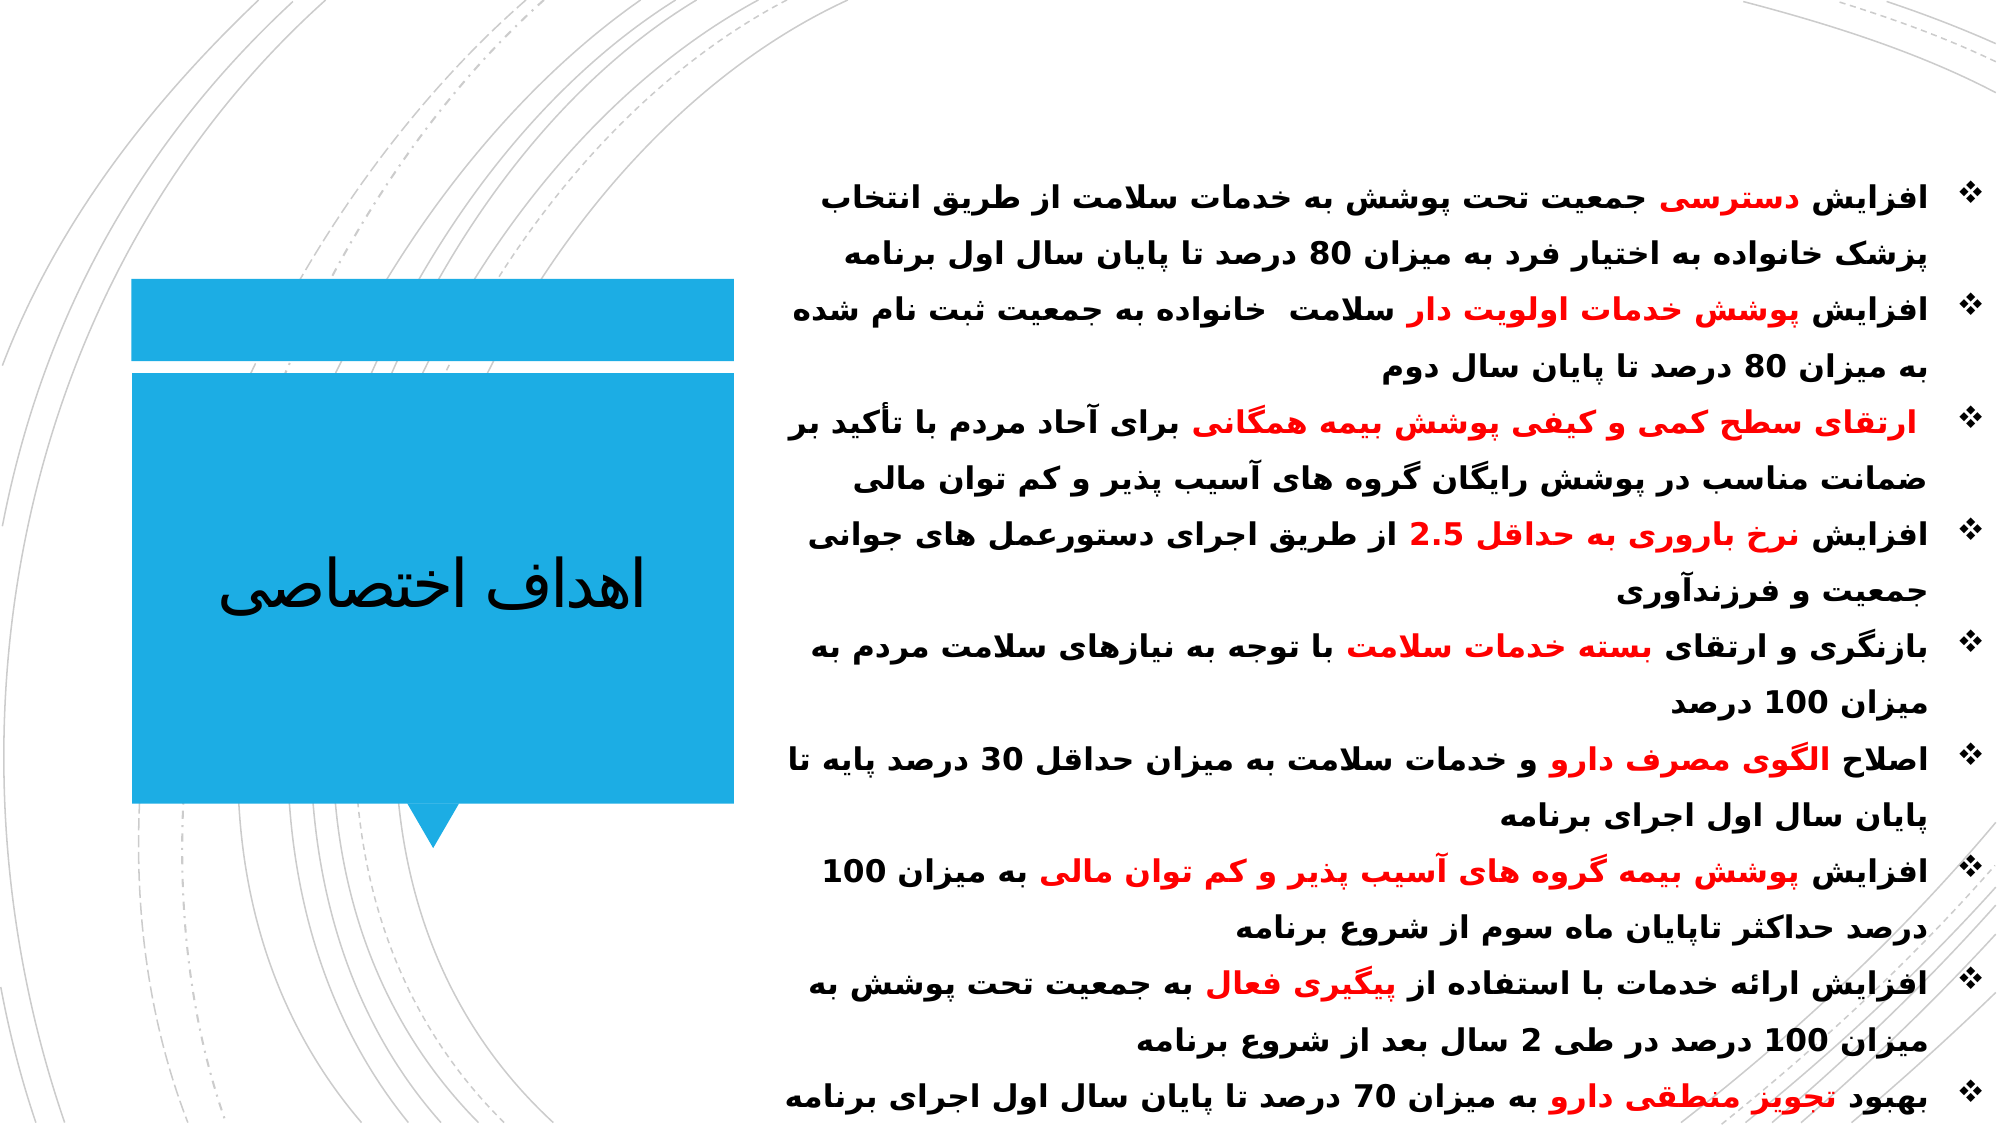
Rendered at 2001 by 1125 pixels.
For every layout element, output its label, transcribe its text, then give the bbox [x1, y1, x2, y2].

text_box افزایش دسترسی جمعیت تحت پوشش به خدمات سلامت از طریق انتخاب پزشک خانواده به اختیار فرد به میزان 80 درصد تا پایان سال اول برنامه افزایش پوشش خدمات اولویت دار سلامت خانواده به جمعیت ثبت نام شده به میزان 80 درصد تا پایان سال دوم ارتقای سطح کمی و کیفی پوشش بیمه همگانی برای آحاد مردم با تأکید بر ضمانت مناسب در پوشش رایگان گروه های آسیب پذیر و کم توان مالی افزایش نرخ باروری به حداقل 2.5 از طریق اجرای دستورعمل های جوانی جمعیت و فرزندآوری بازنگری و ارتقای بسته خدمات سلامت با توجه به نیازهای سلامت مردم به میزان 100 درصد اصلاح الگوی مصرف دارو و خدمات سلامت به میزان حداقل 30 درصد پایه تا پایان سال اول اجرای برنامه افزایش پوشش بیمه گروه های آسیب پذیر و کم توان مالی به میزان 100 درصد حداکثر تاپایان ماه سوم از شروع برنامه افزایش ارائه خدمات با استفاده از پیگیری فعال به جمعیت تحت پوشش به میزان 100 درصد در طی 2 سال بعد از شروع برنامه بهبود تجویز منطقی دارو به میزان 70 درصد تا پایان سال اول اجرای برنامه و افزایش 10 درصدی در هر سال ارتقای عملکرد کیفی واحدهای ارائه خدمات سلامت در بخش دولتی و غیر دولتی به میزان50 درصد تا پایان سال اول اجرای برنامه و افزایش 15 درصدی در هر سال افزایش پاسخگویی به نیازهای منطقی مردم و رسیدگی به شکایات مربوط به دریافت خدمات به میزان 100 درصد [743, 151, 2000, 1125]
title اهداف اختصاصی [145, 385, 720, 789]
